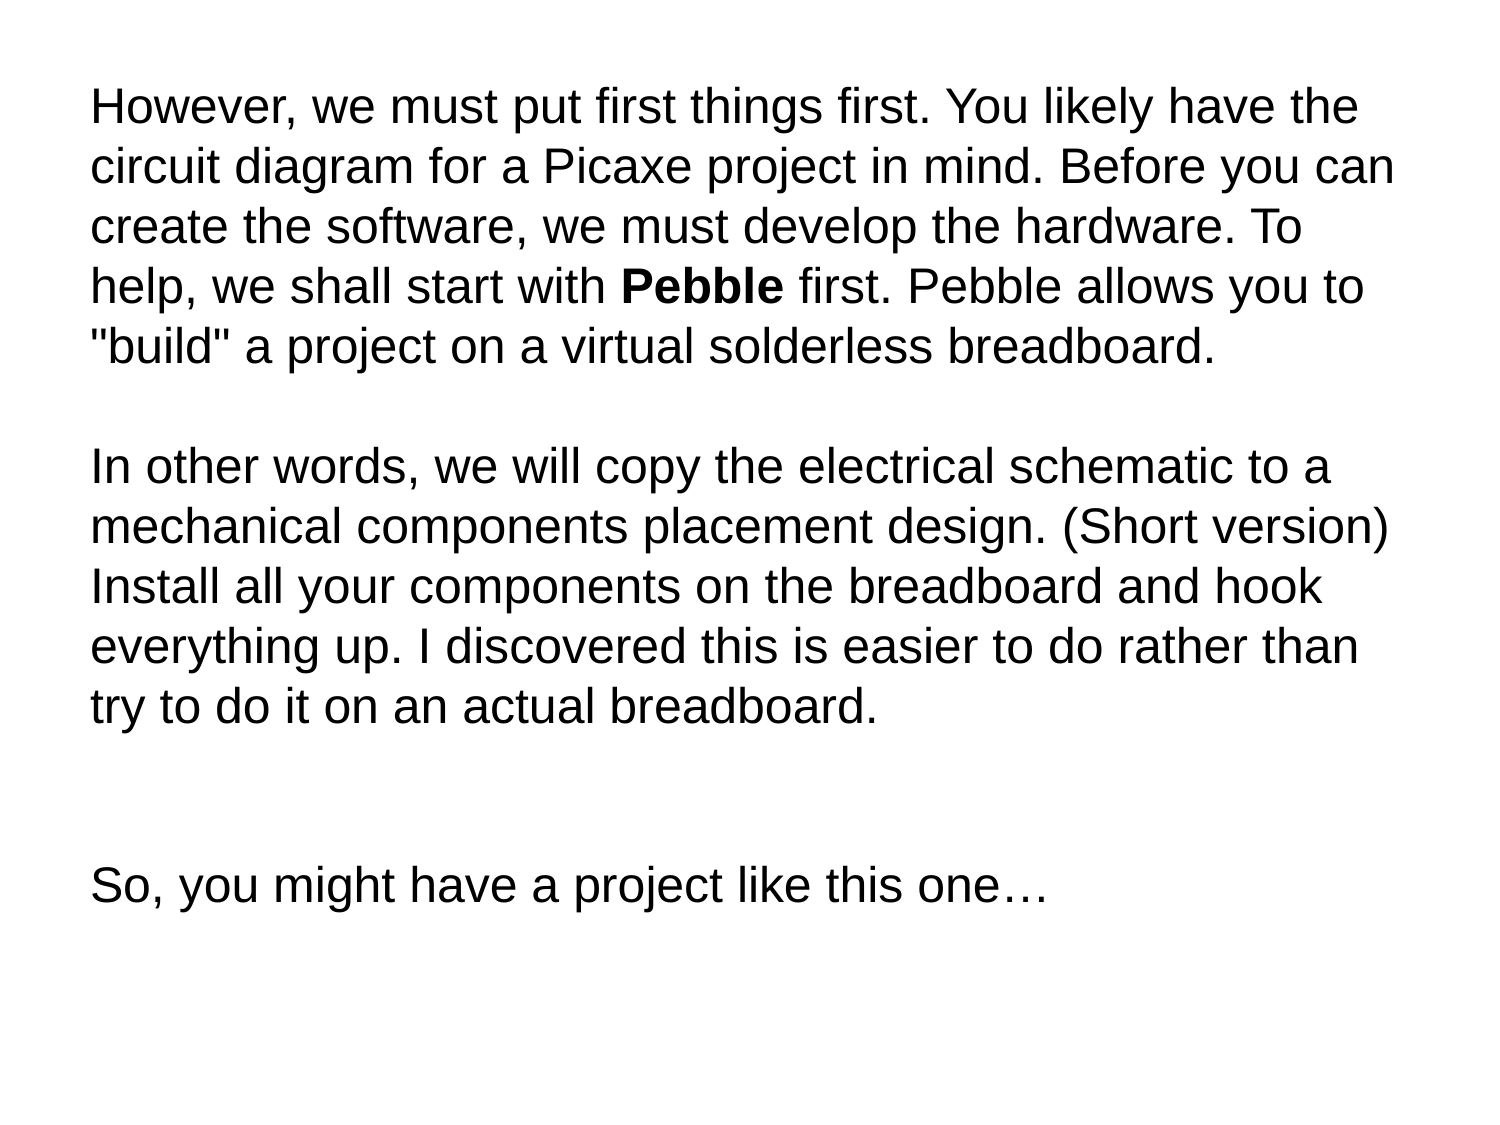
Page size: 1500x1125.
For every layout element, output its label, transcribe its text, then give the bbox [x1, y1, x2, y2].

title However, we must put first things first. You likely have the circuit diagram for a Picaxe project in mind. Before you can create the software, we must develop the hardware. To help, we shall start with Pebble first. Pebble allows you to "build" a project on a virtual solderless breadboard. In other words, we will copy the electrical schematic to a mechanical components placement design. (Short version) Install all your components on the breadboard and hook everything up. I discovered this is easier to do rather than try to do it on an actual breadboard. [75, 45, 1425, 763]
list So, you might have a project like this one… [75, 774, 1425, 1088]
